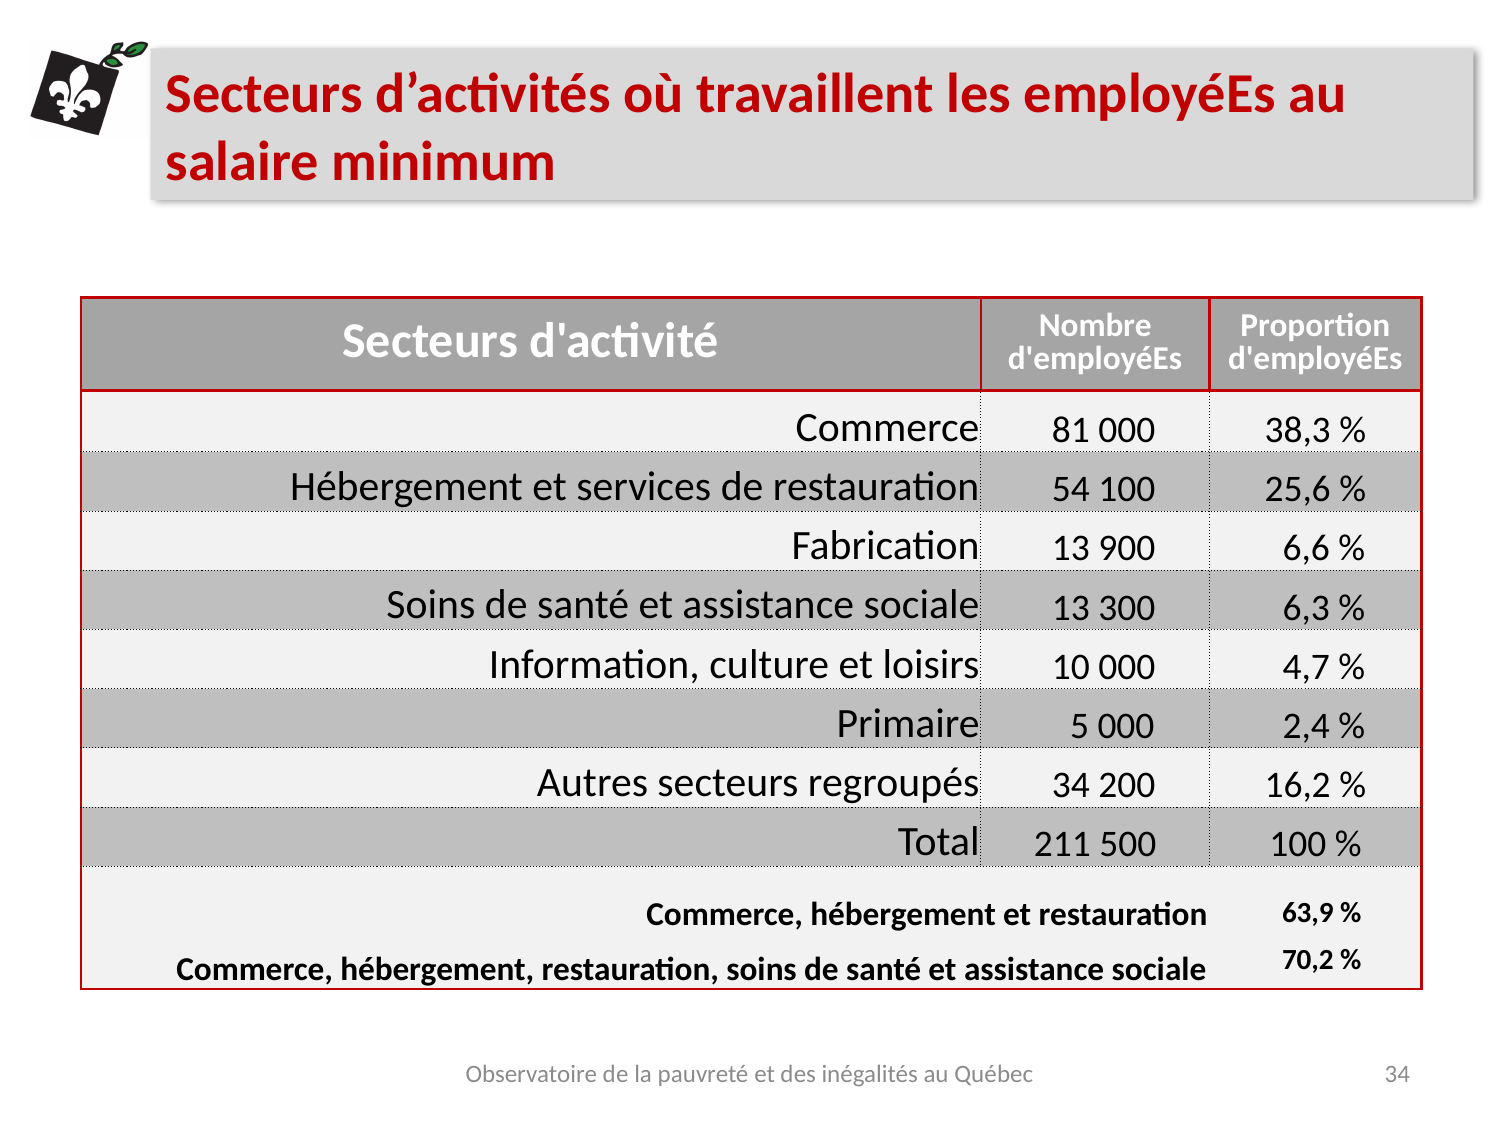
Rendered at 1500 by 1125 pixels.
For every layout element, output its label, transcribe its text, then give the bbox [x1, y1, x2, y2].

table_cell 13 900 [981, 511, 1209, 570]
table_cell 6,6 % [1209, 511, 1420, 570]
title Secteurs d’activités où travaillent les employéEs au salaire minimum [150, 48, 1474, 200]
table_cell Hébergement et services de restauration [82, 452, 981, 511]
table_cell 63,9 % [1209, 866, 1420, 934]
table_cell 25,6 % [1209, 452, 1420, 511]
table_cell 211 500 [981, 807, 1209, 866]
footer Observatoire de la pauvreté et des inégalités au Québec [0, 1042, 1500, 1103]
table_cell 5 000 [981, 689, 1209, 748]
table_cell 81 000 [981, 392, 1209, 452]
table_cell Fabrication [82, 511, 981, 570]
table_header Nombre d'employéEs [982, 299, 1208, 389]
table_cell 34 200 [981, 748, 1209, 807]
table_cell Commerce [82, 392, 981, 452]
table_cell 38,3 % [1209, 392, 1420, 452]
table_cell 100 % [1209, 807, 1420, 866]
table_cell 2,4 % [1209, 689, 1420, 748]
table_cell Primaire [82, 689, 981, 748]
table_header Secteurs d'activité [82, 299, 980, 389]
table_cell 4,7 % [1209, 629, 1420, 689]
table_cell Information, culture et loisirs [82, 629, 981, 689]
table_cell Soins de santé et assistance sociale [82, 570, 981, 629]
table_cell Commerce, hébergement, restauration, soins de santé et assistance sociale [82, 934, 1209, 988]
table_cell Autres secteurs regroupés [82, 748, 981, 807]
table_cell 16,2 % [1209, 748, 1420, 807]
table_cell 13 300 [981, 570, 1209, 629]
table_cell 6,3 % [1209, 570, 1420, 629]
table_cell 70,2 % [1209, 934, 1420, 988]
table_cell Commerce, hébergement et restauration [82, 866, 1209, 934]
table_cell 54 100 [981, 452, 1209, 511]
table_header Proportion d'employéEs [1211, 299, 1420, 389]
table_cell Total [82, 807, 981, 866]
picture [28, 38, 151, 139]
table_cell 10 000 [981, 629, 1209, 689]
